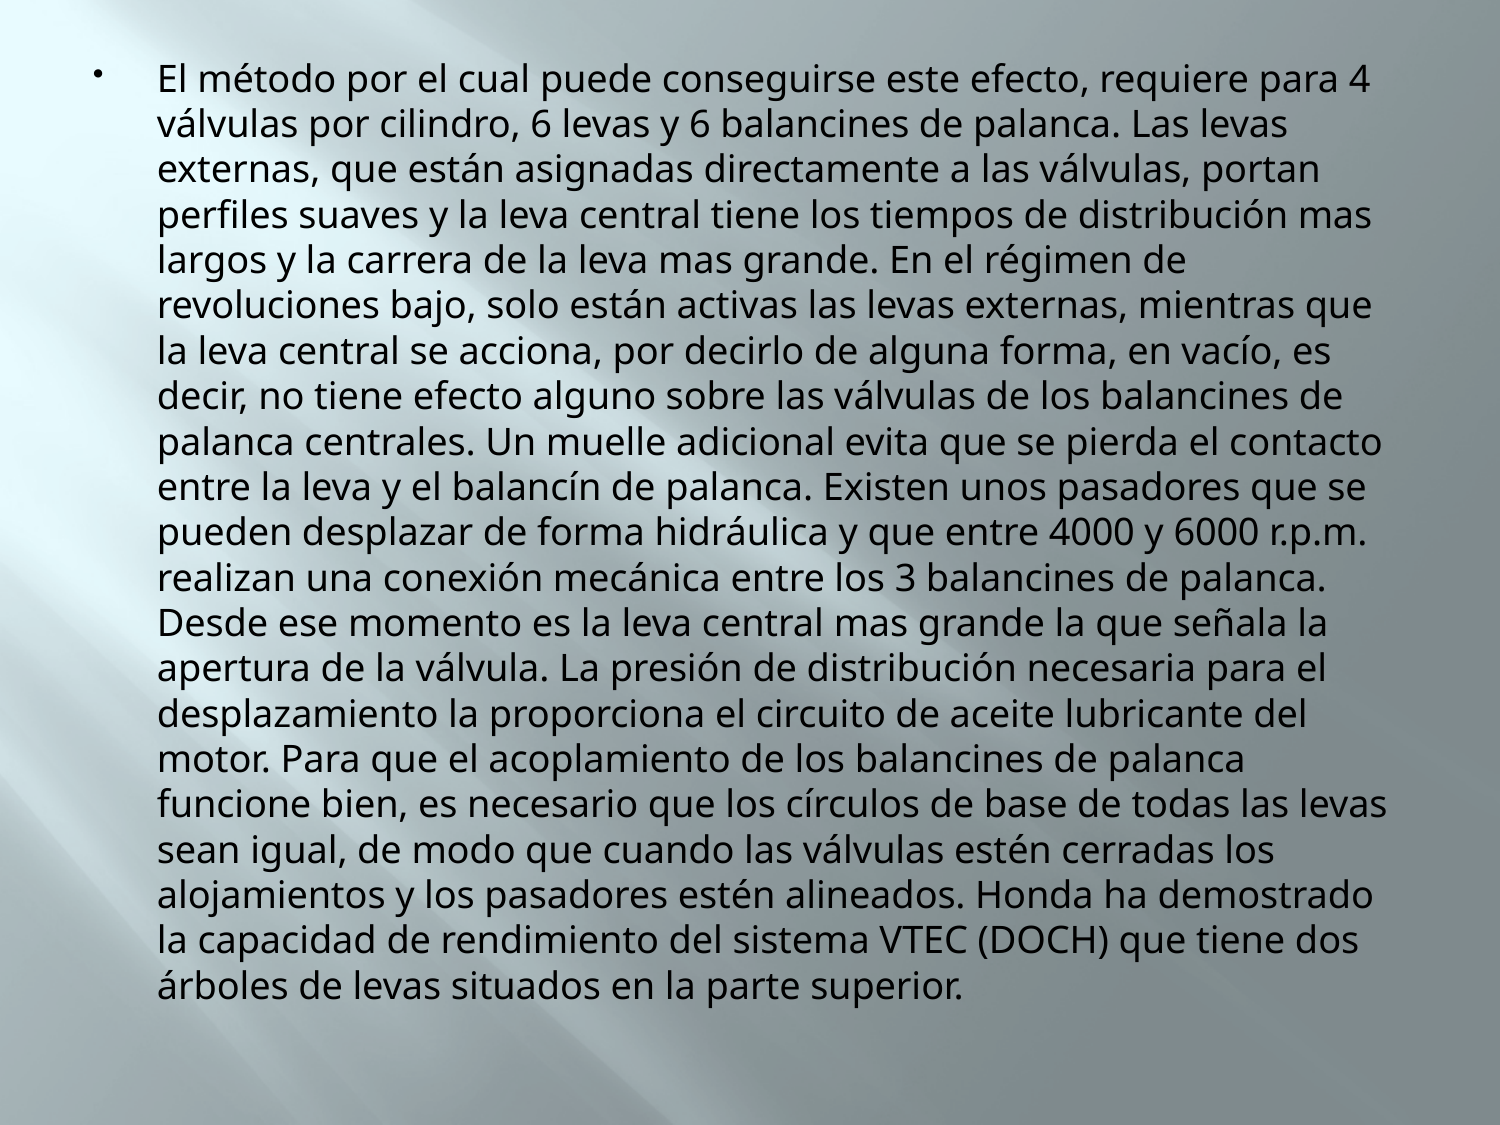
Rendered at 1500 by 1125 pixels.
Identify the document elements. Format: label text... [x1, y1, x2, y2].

list El método por el cual puede conseguirse este efecto, requiere para 4 válvulas por cilindro, 6 levas y 6 balancines de palanca. Las levas externas, que están asignadas directamente a las válvulas, portan perfiles suaves y la leva central tiene los tiempos de distribución mas largos y la carrera de la leva mas grande. En el régimen de revoluciones bajo, solo están activas las levas externas, mientras que la leva central se acciona, por decirlo de alguna forma, en vacío, es decir, no tiene efecto alguno sobre las válvulas de los balancines de palanca centrales. Un muelle adicional evita que se pierda el contacto entre la leva y el balancín de palanca. Existen unos pasadores que se pueden desplazar de forma hidráulica y que entre 4000 y 6000 r.p.m. realizan una conexión mecánica entre los 3 balancines de palanca. Desde ese momento es la leva central mas grande la que señala la apertura de la válvula. La presión de distribución necesaria para el desplazamiento la proporciona el circuito de aceite lubricante del motor. Para que el acoplamiento de los balancines de palanca funcione bien, es necesario que los círculos de base de todas las levas sean igual, de modo que cuando las válvulas estén cerradas los alojamientos y los pasadores estén alineados. Honda ha demostrado la capacidad de rendimiento del sistema VTEC (DOCH) que tiene dos árboles de levas situados en la parte superior. [58, 46, 1425, 1067]
